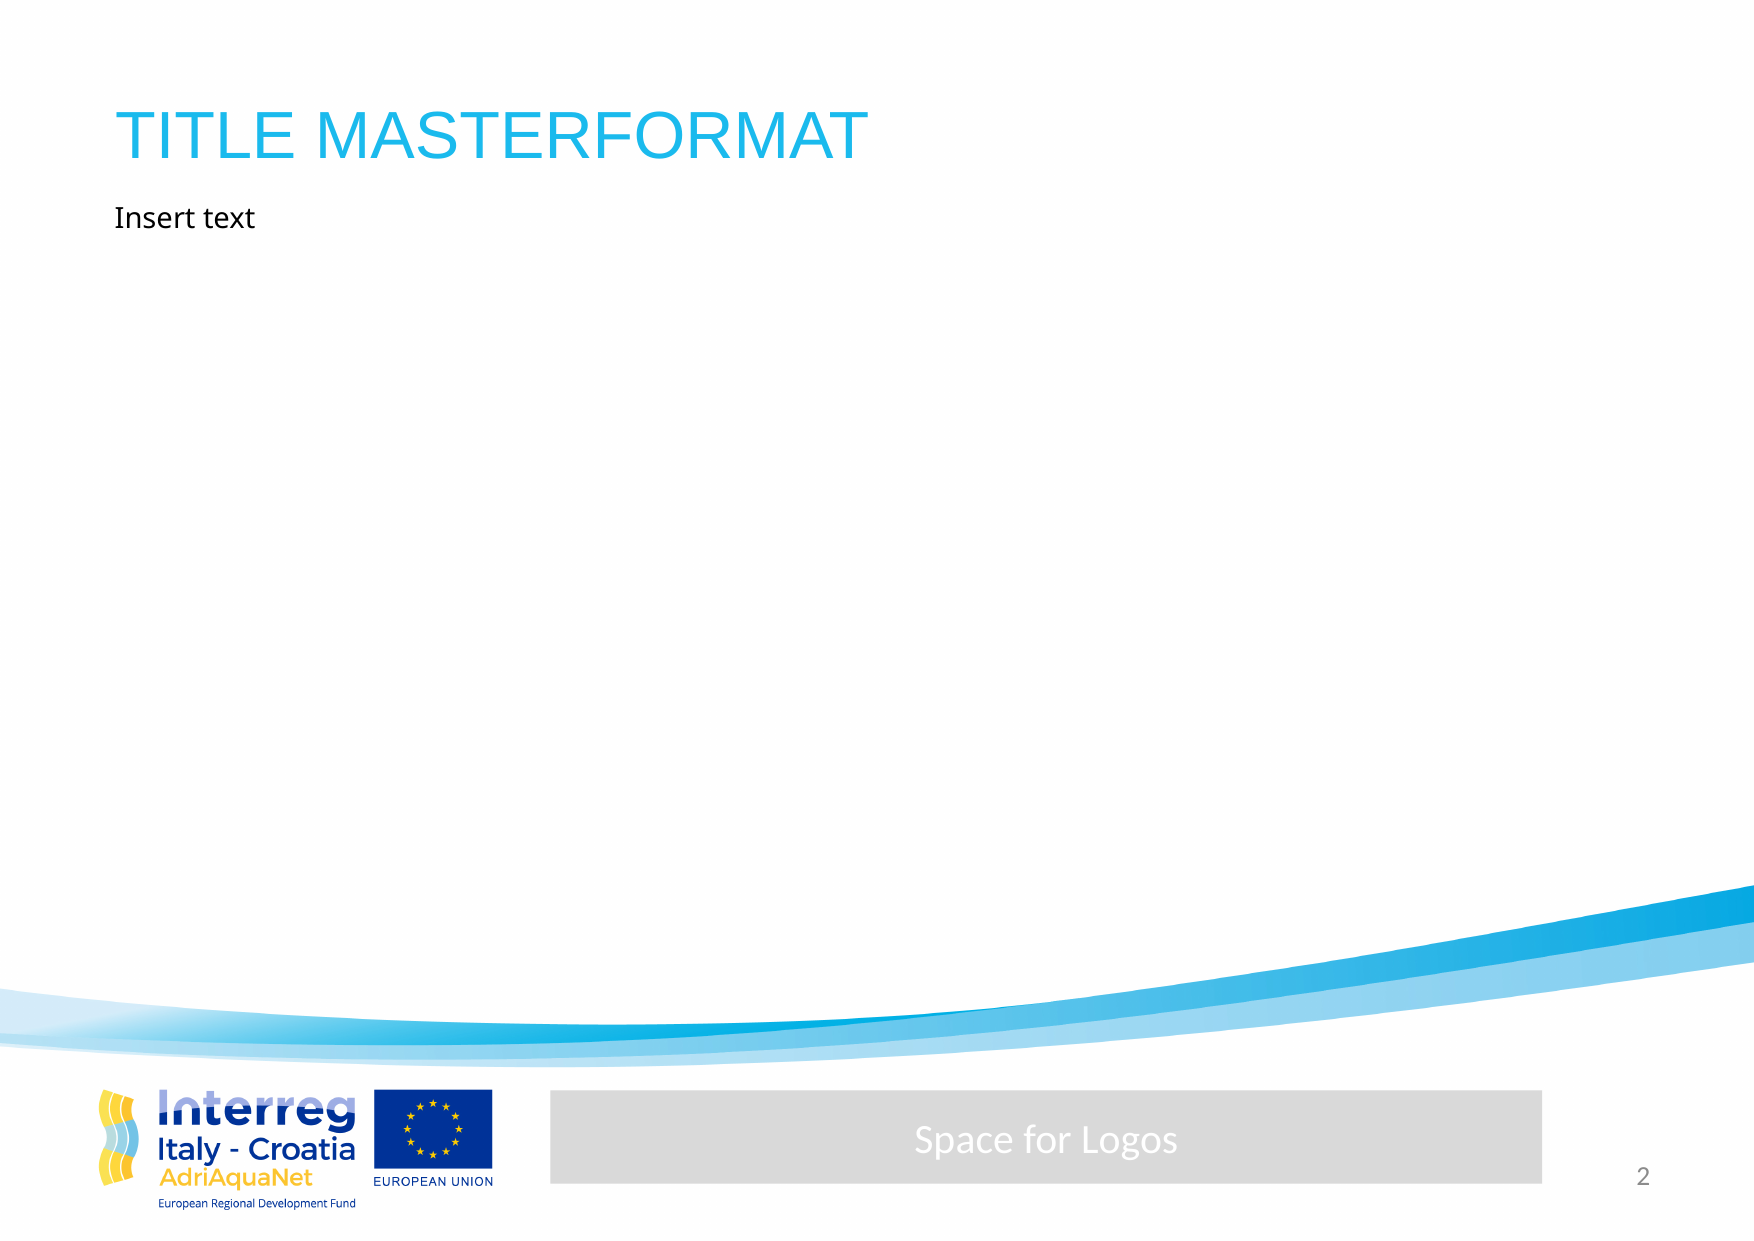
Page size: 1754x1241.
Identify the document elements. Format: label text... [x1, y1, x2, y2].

text_box TITLE MASTERFORMAT [97, 83, 1656, 181]
slide_number 2 [1607, 1141, 1666, 1208]
text_box Insert text [99, 191, 1658, 851]
picture [0, 0, 1754, 1241]
text_box Space for Logos [549, 1089, 1543, 1185]
